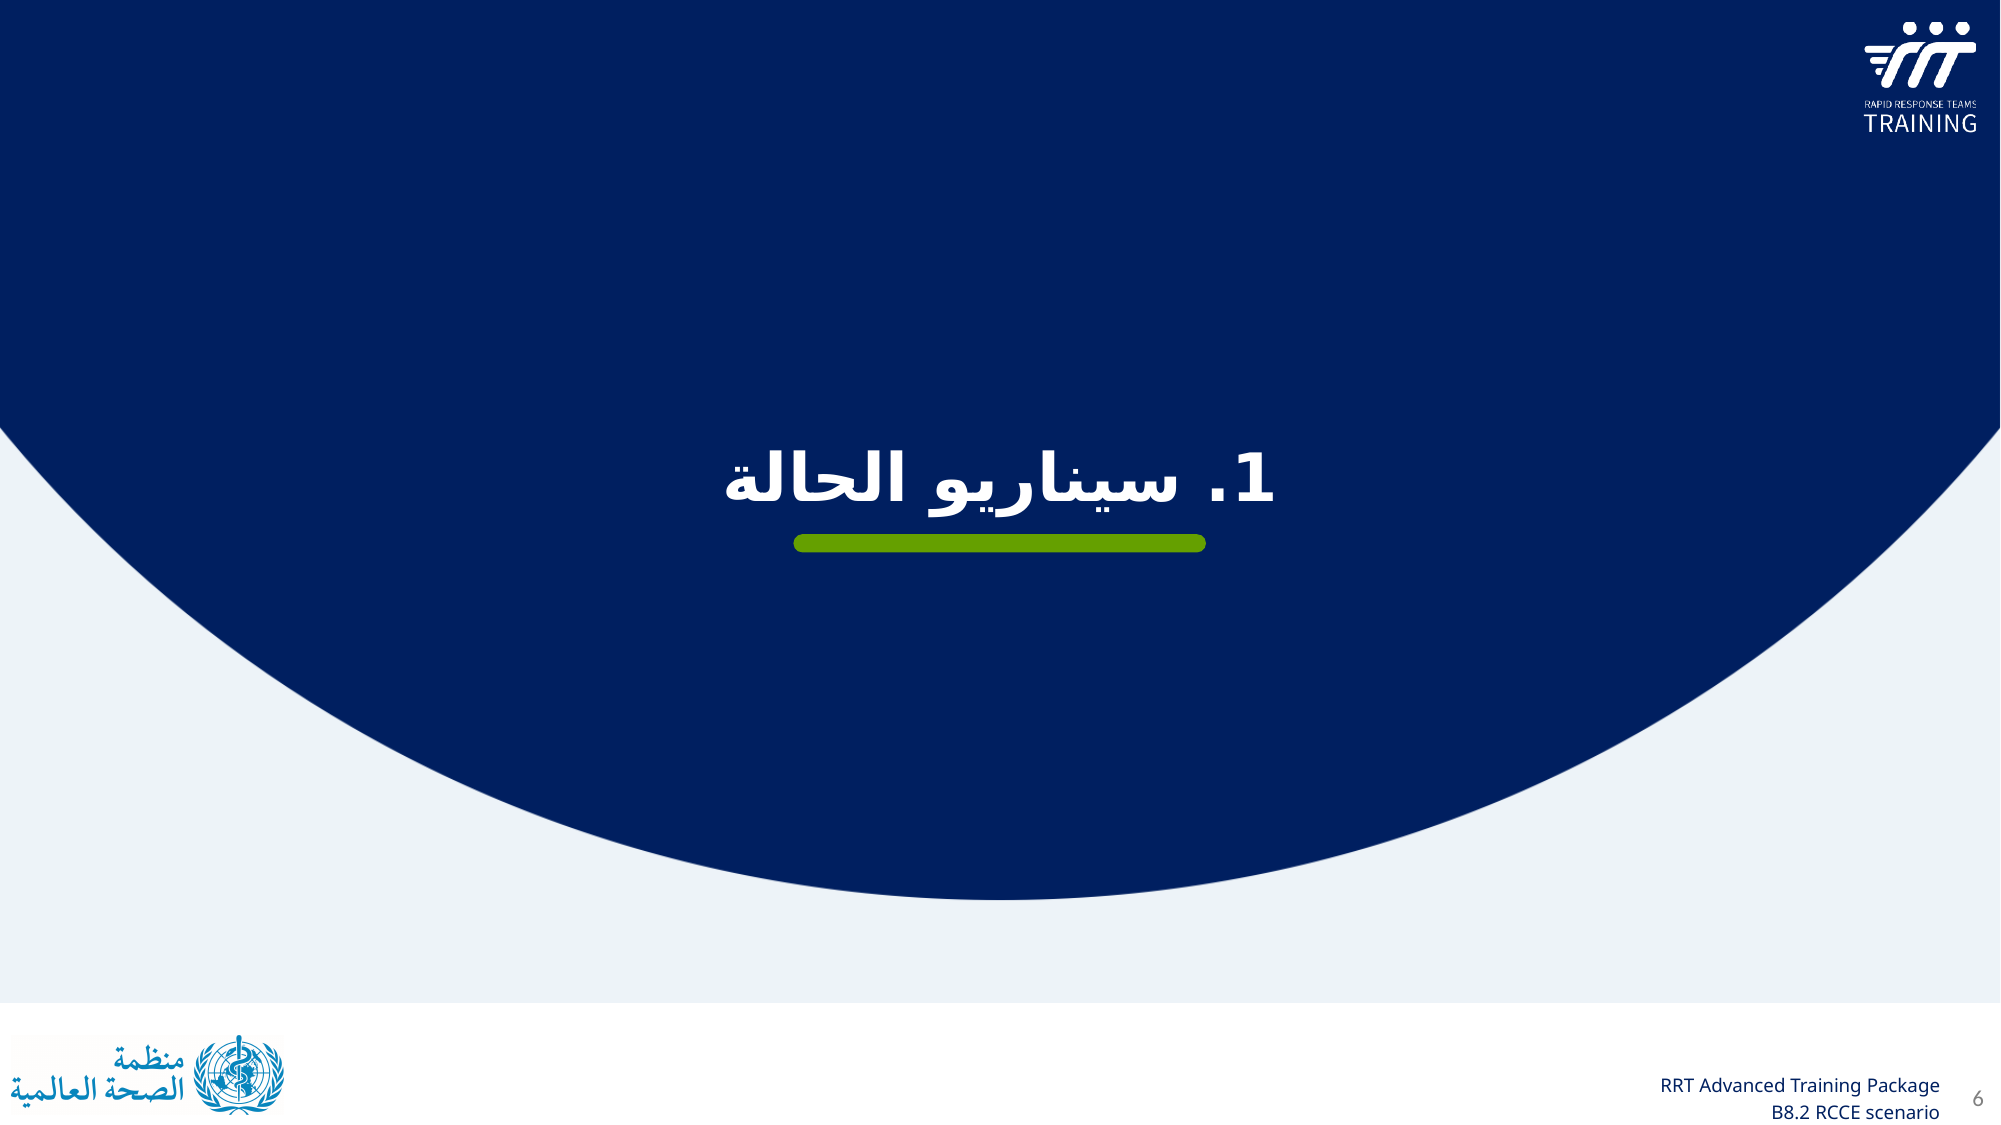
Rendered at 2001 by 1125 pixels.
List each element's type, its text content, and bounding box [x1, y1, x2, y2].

list 1. سيناريو الحالة [68, 332, 1932, 628]
picture [0, 0, 2001, 1003]
picture [241, 1050, 247, 1059]
picture [11, 1035, 284, 1115]
